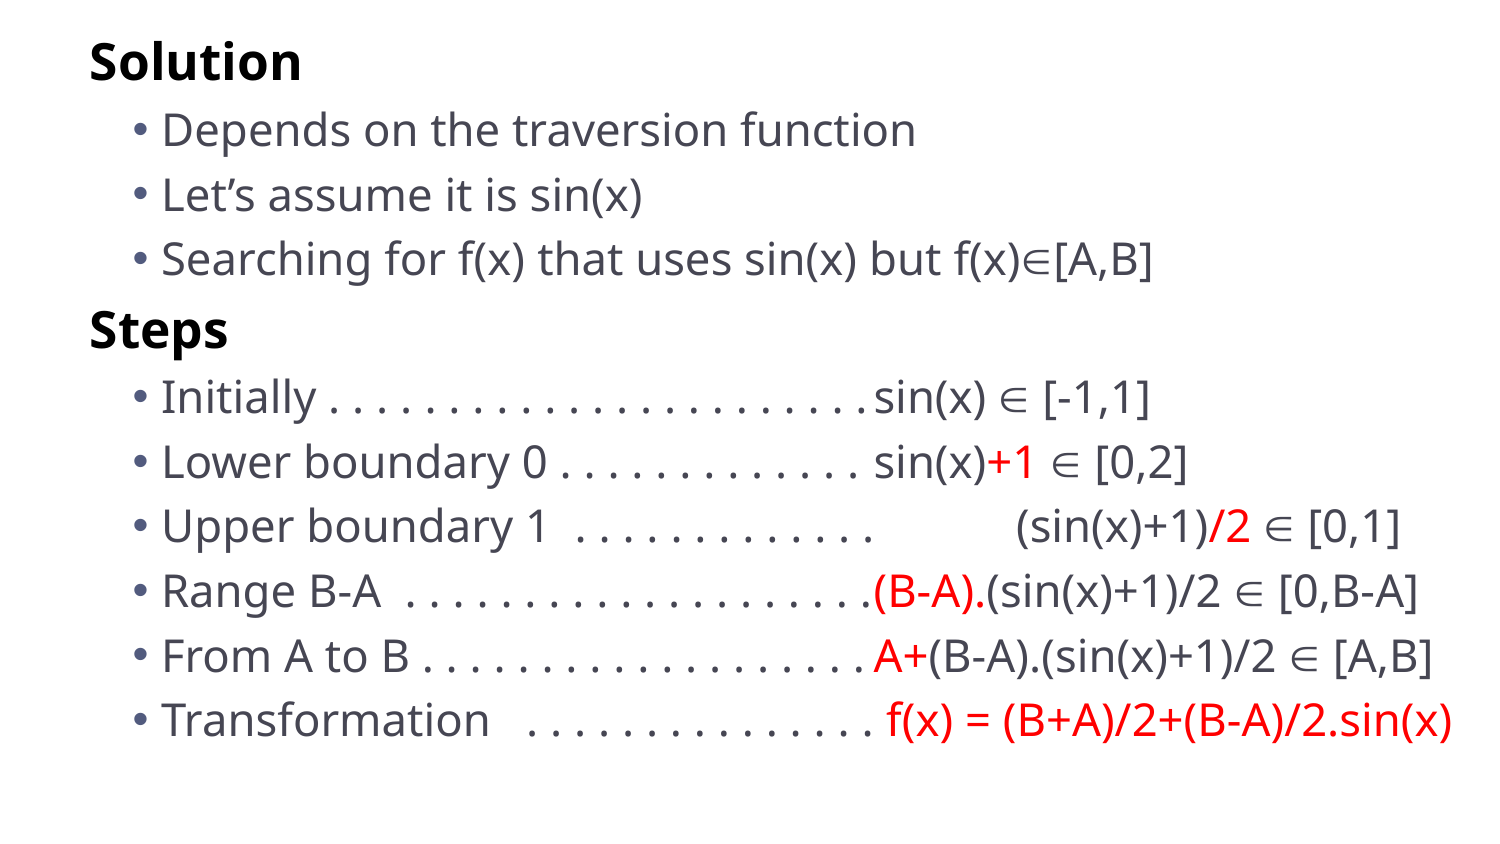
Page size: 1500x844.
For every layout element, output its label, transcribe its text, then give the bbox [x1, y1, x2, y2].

list Solution Depends on the traversion function Let’s assume it is sin(x) Searching for f(x) that uses sin(x) but f(x)[A,B] Steps Initially . . . . . . . . . . . . . . . . . . . . . . . sin(x)  [-1,1] Lower boundary 0 . . . . . . . . . . . . . sin(x)+1  [0,2] Upper boundary 1 . . . . . . . . . . . . . (sin(x)+1)/2  [0,1] Range B-A . . . . . . . . . . . . . . . . . . . . (B-A).(sin(x)+1)/2  [0,B-A] From A to B . . . . . . . . . . . . . . . . . . . A+(B-A).(sin(x)+1)/2  [A,B] Transformation . . . . . . . . . . . . . . . f(x) = (B+A)/2+(B-A)/2.sin(x) [75, 21, 1475, 835]
